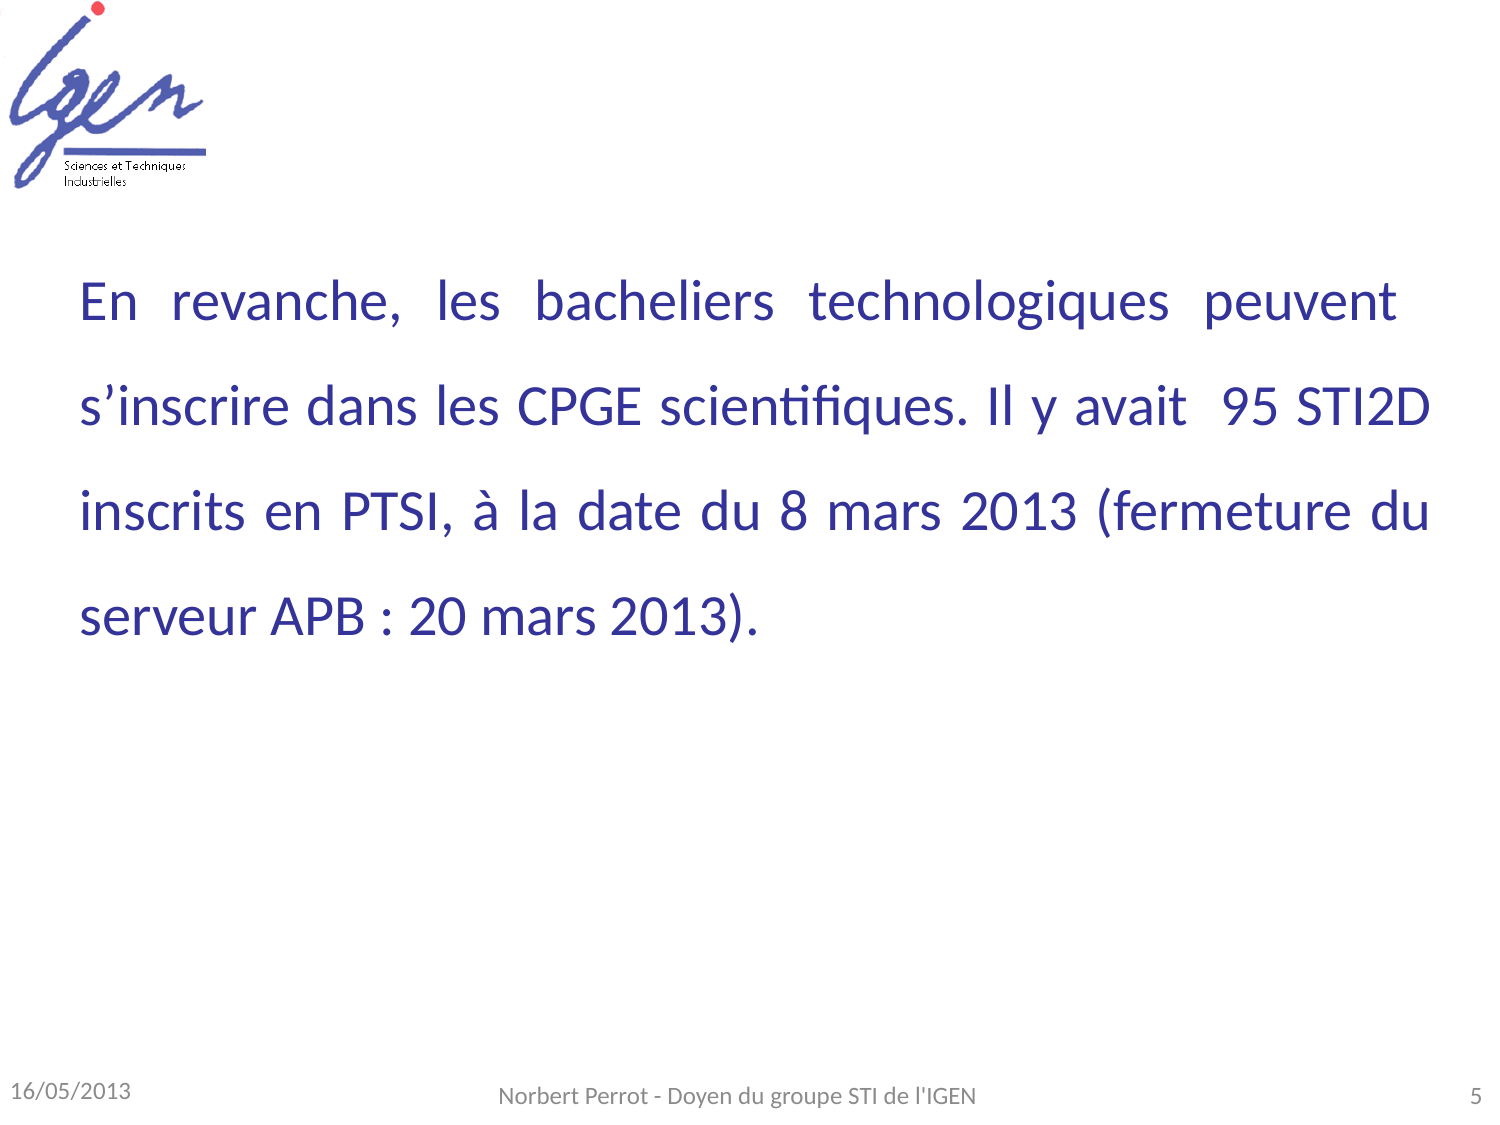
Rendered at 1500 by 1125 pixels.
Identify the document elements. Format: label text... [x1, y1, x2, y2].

slide_number 5 [1147, 1065, 1498, 1125]
text_box En revanche, les bacheliers technologiques peuvent s’inscrire dans les CPGE scientifiques. Il y avait 95 STI2D inscrits en PTSI, à la date du 8 mars 2013 (fermeture du serveur APB : 20 mars 2013). [64, 219, 1447, 655]
footer Norbert Perrot - Doyen du groupe STI de l'IGEN [454, 1065, 1022, 1125]
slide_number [0, 1059, 346, 1120]
picture [0, 0, 206, 192]
